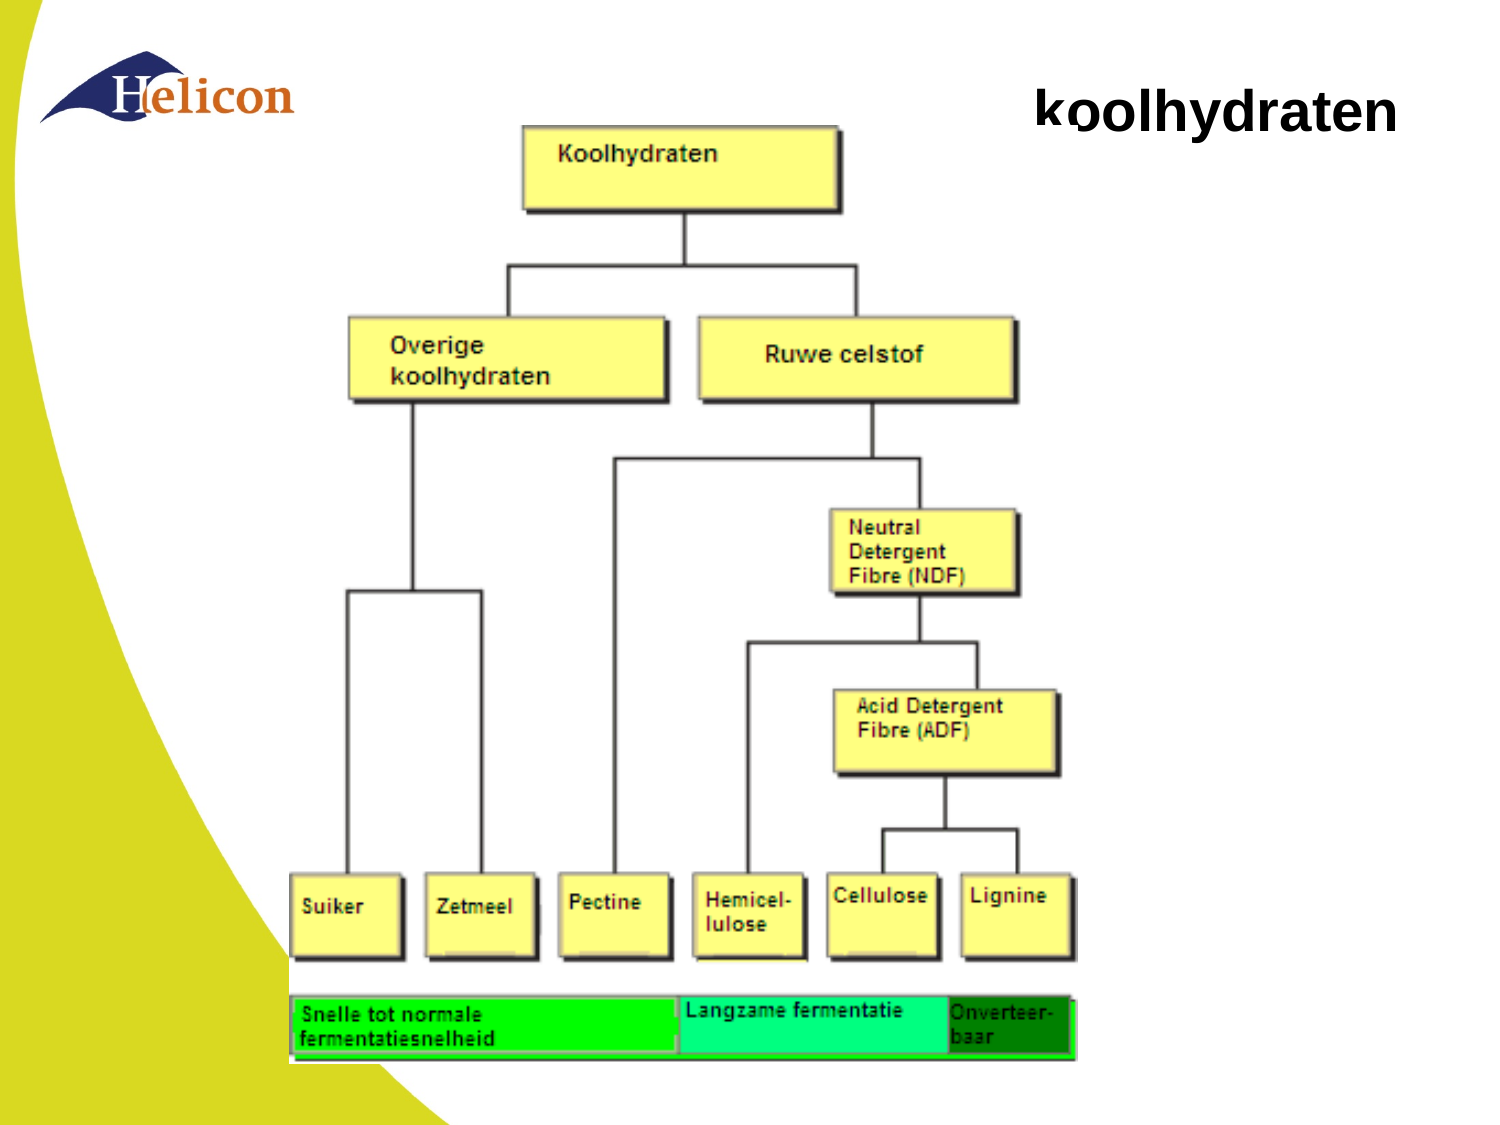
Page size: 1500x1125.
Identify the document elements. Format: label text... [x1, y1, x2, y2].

picture [0, 0, 1500, 1125]
title koolhydraten [324, 54, 1415, 161]
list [288, 125, 1078, 1064]
